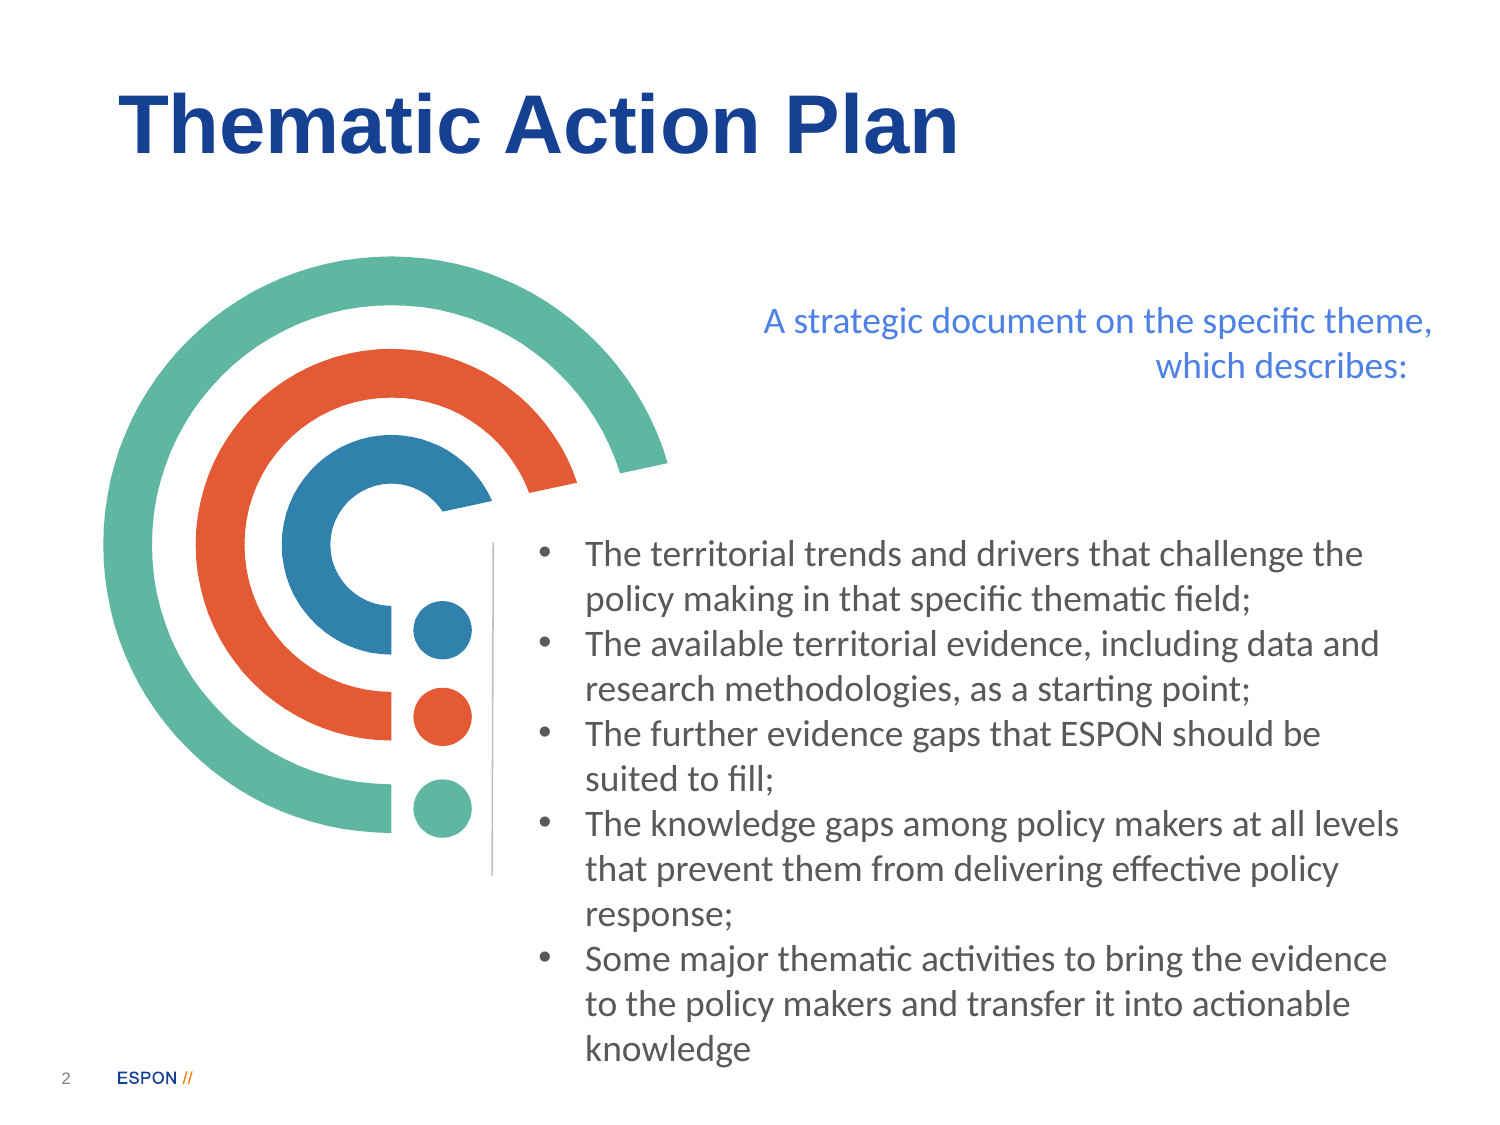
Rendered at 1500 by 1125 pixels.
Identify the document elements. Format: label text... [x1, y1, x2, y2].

text_box [413, 687, 472, 747]
slide_number 2 [13, 1062, 71, 1093]
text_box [492, 521, 1435, 1083]
title Thematic Action Plan [118, 59, 1418, 171]
text_box A strategic document on the specific theme, which describes: [669, 288, 1449, 394]
text_box [281, 434, 493, 655]
text_box [195, 348, 578, 741]
text_box [103, 256, 668, 834]
text_box [413, 601, 472, 660]
text_box [413, 779, 472, 838]
